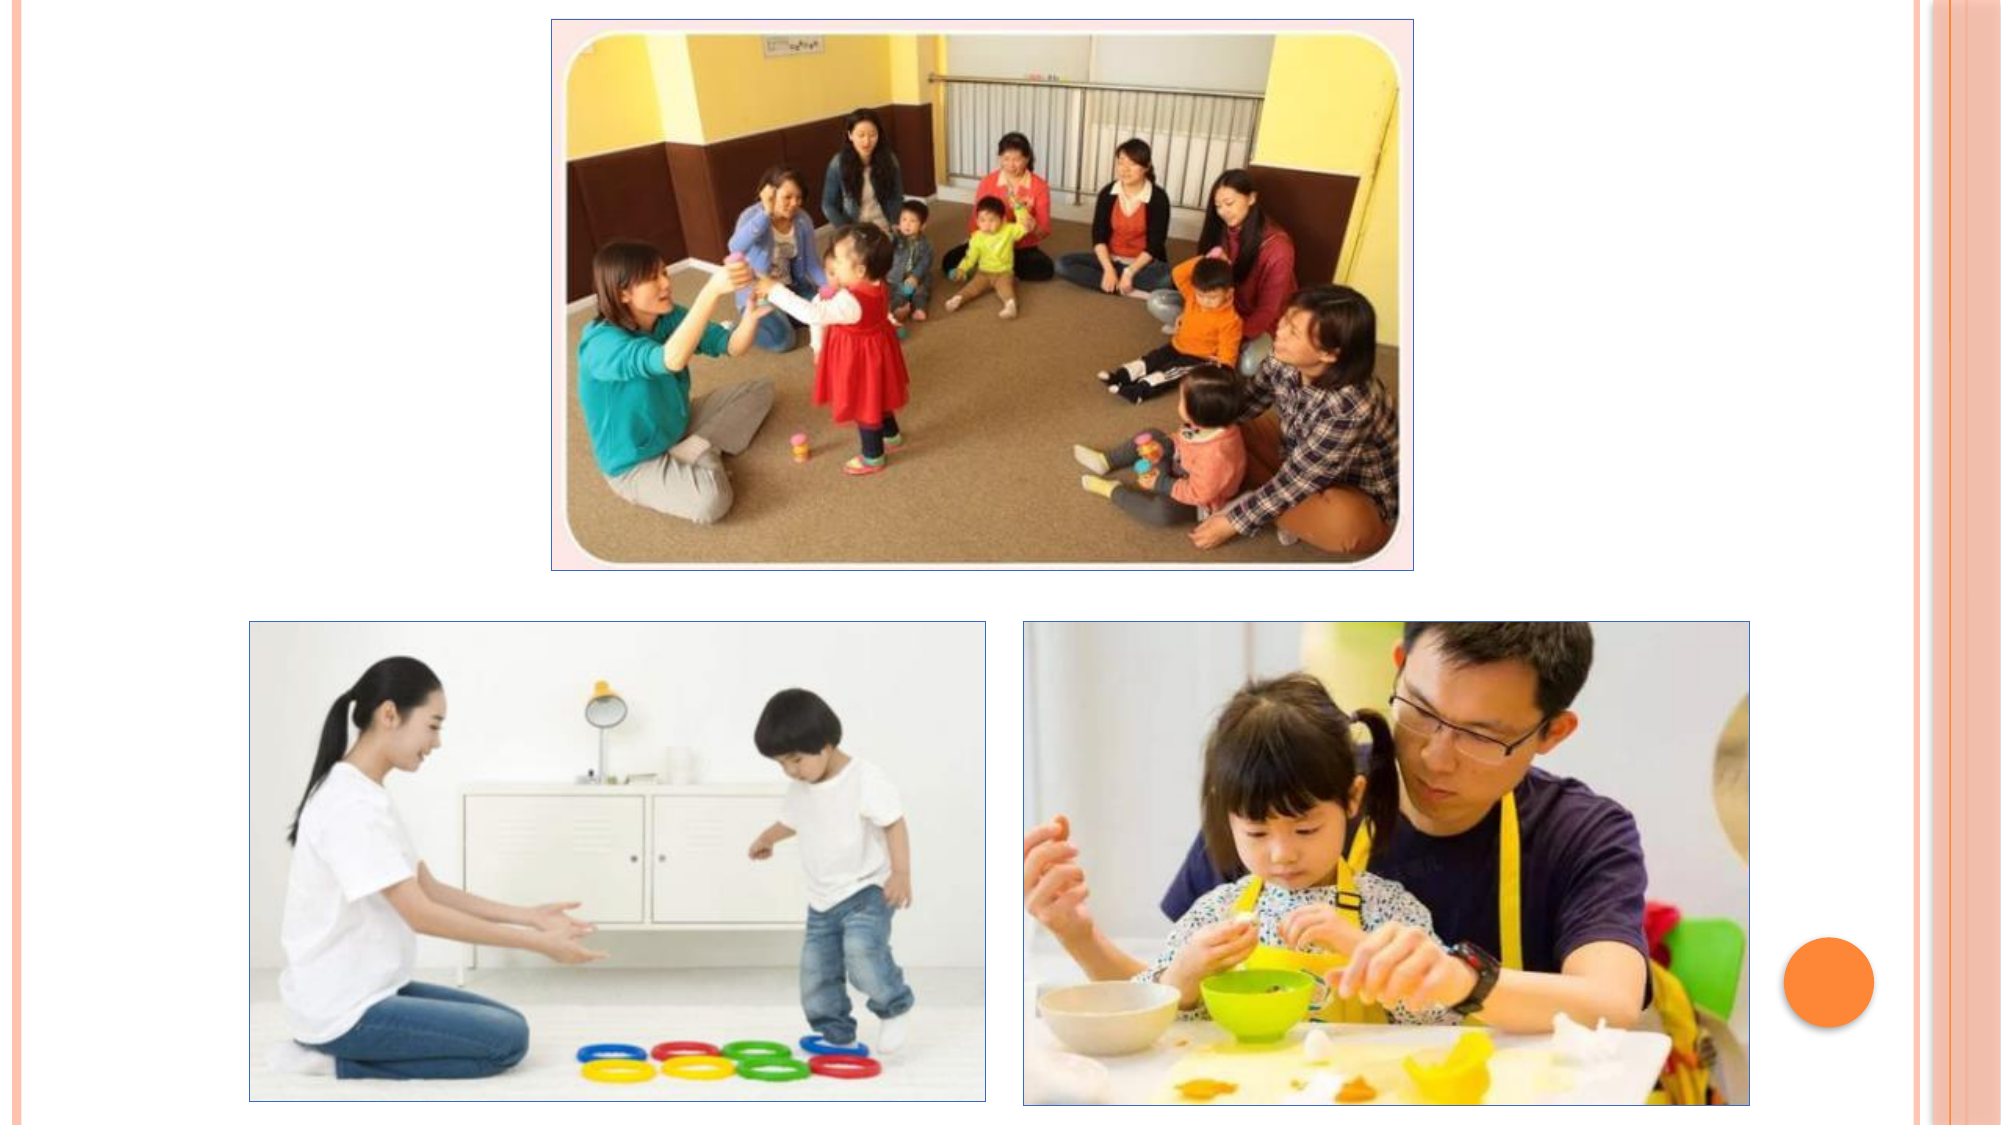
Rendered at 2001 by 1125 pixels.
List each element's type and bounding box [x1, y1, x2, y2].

picture [550, 18, 1415, 572]
picture [1023, 621, 1751, 1107]
picture [249, 621, 986, 1102]
